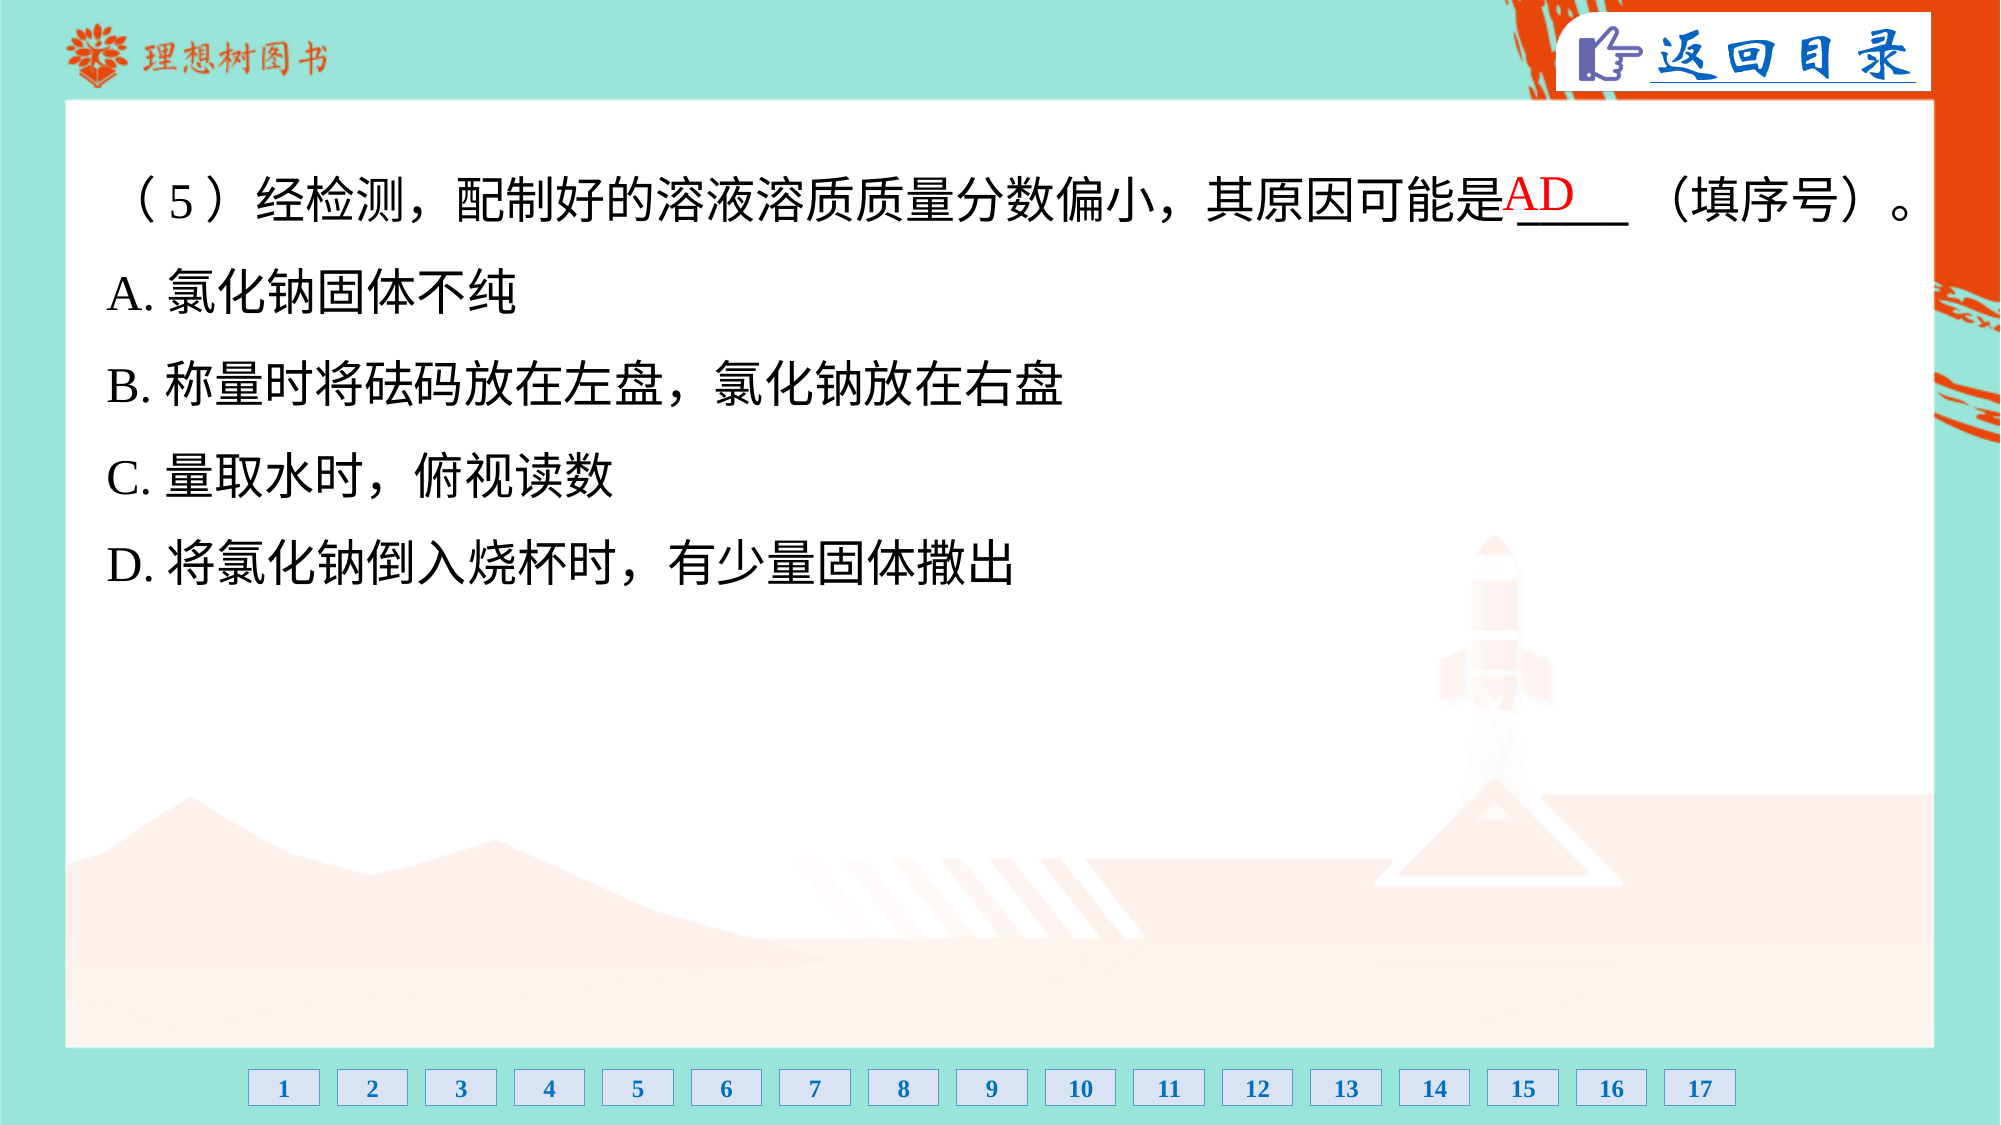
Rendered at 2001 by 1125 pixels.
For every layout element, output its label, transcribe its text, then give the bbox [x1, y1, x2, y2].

picture [0, 0, 2000, 1125]
text_box A.氯化钠固体不纯 B.称量时将砝码放在左盘，氯化钠放在右盘 C.量取水时，俯视读数 D.将氯化钠倒入烧杯时，有少量固体撒出 [106, 229, 1895, 583]
text_box （5）经检测，配制好的溶液溶质质量分数偏小，其原因可能是_____（填序号）。 [106, 140, 1931, 219]
text_box AD [1484, 132, 1593, 212]
